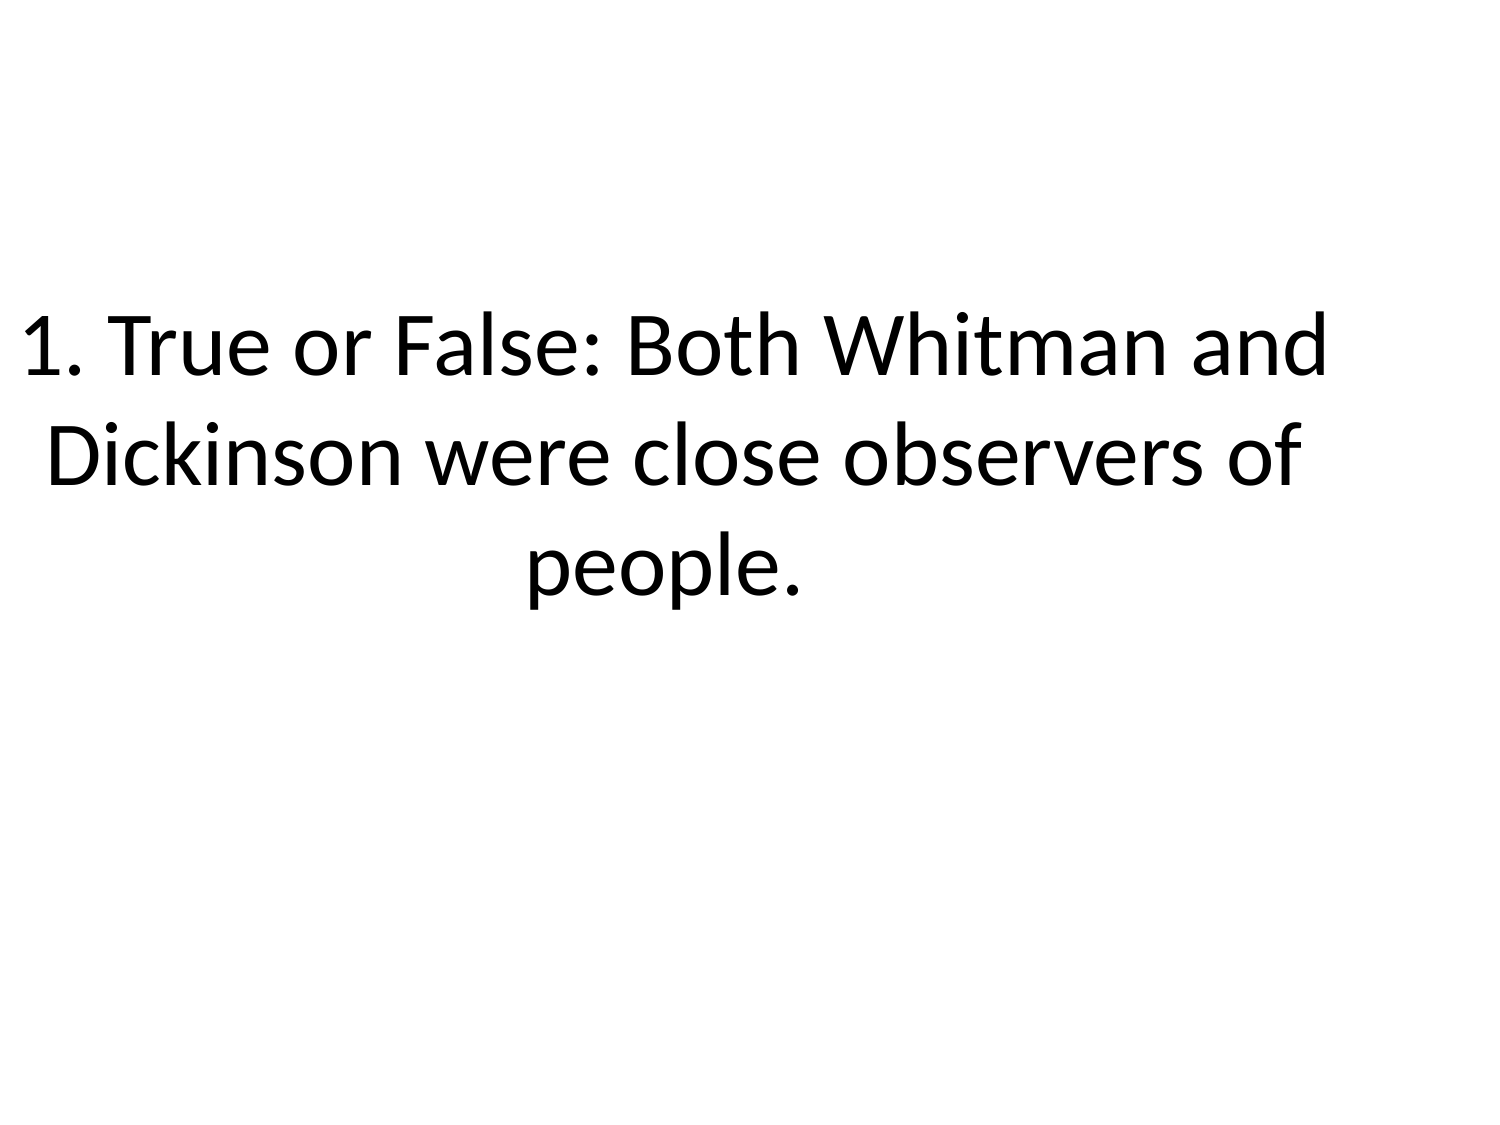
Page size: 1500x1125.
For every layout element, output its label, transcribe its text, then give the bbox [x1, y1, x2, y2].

title 1. True or False: Both Whitman and Dickinson were close observers of people. [0, 45, 1350, 963]
